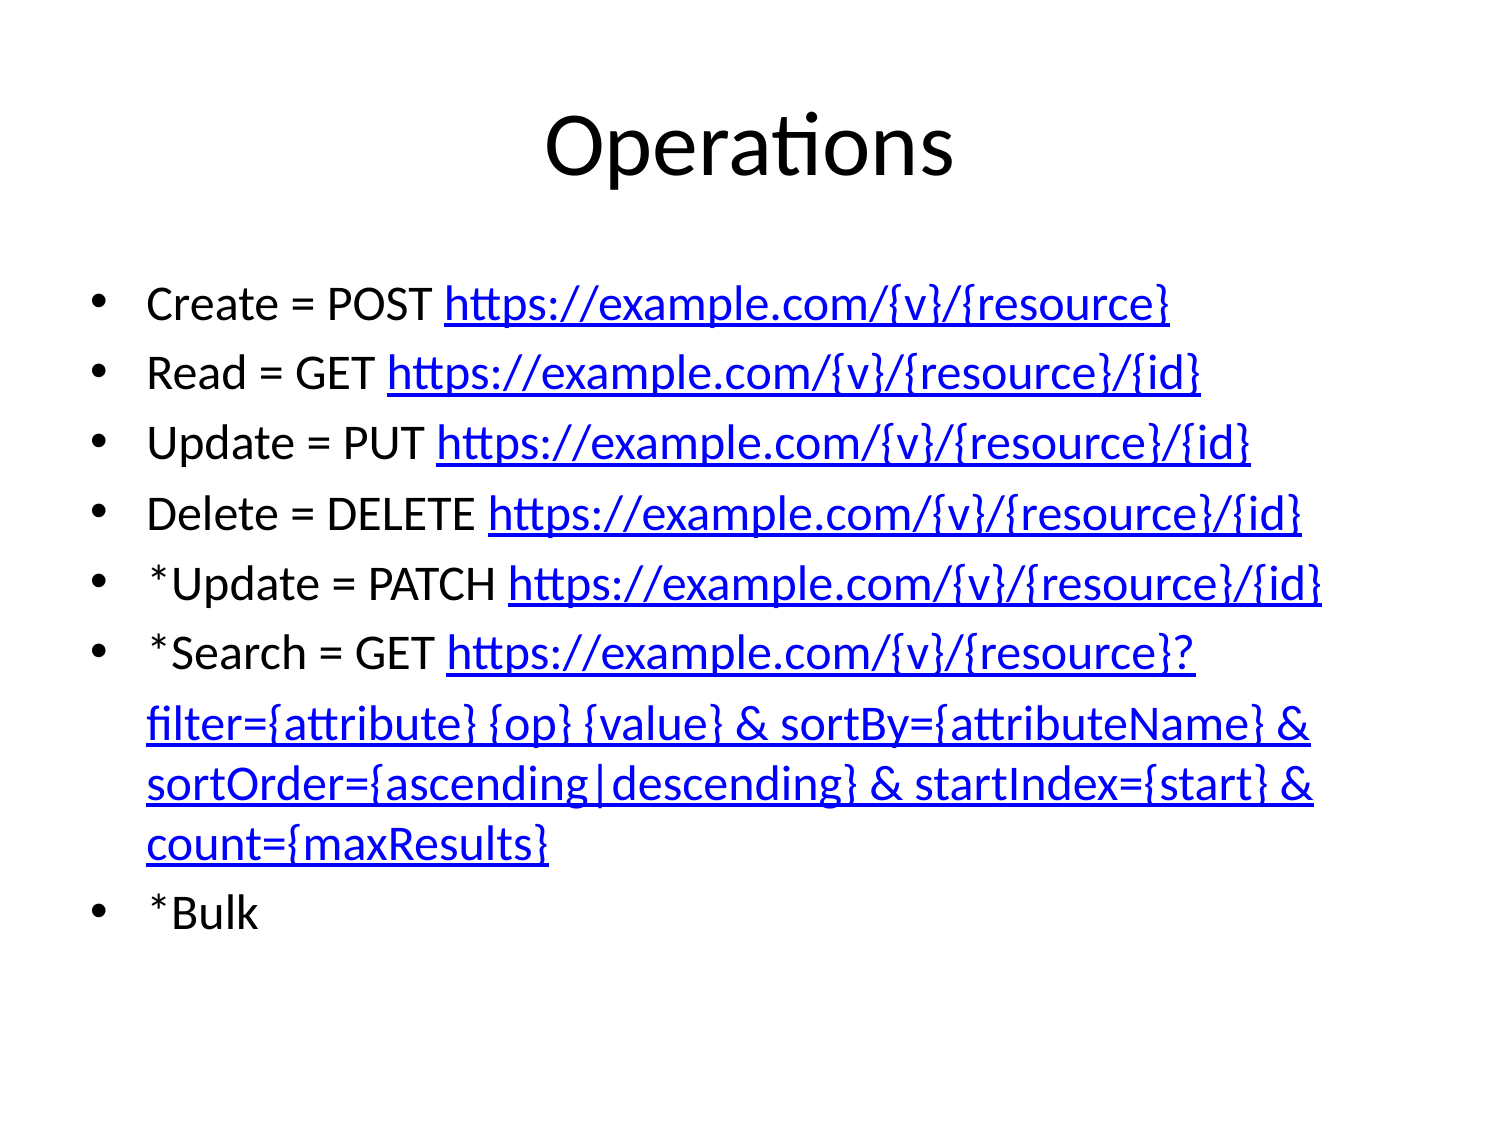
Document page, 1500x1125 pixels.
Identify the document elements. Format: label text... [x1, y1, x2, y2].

title Operations [75, 45, 1425, 233]
list Create = POST https://example.com/{v}/{resource} Read = GET https://example.com/{v}/{resource}/{id} Update = PUT https://example.com/{v}/{resource}/{id} Delete = DELETE https://example.com/{v}/{resource}/{id} *Update = PATCH https://example.com/{v}/{resource}/{id} *Search = GET https://example.com/{v}/{resource}? filter={attribute} {op} {value} & sortBy={attributeName} & sortOrder={ascending|descending} & startIndex={start} & count={maxResults} *Bulk [75, 262, 1425, 1005]
